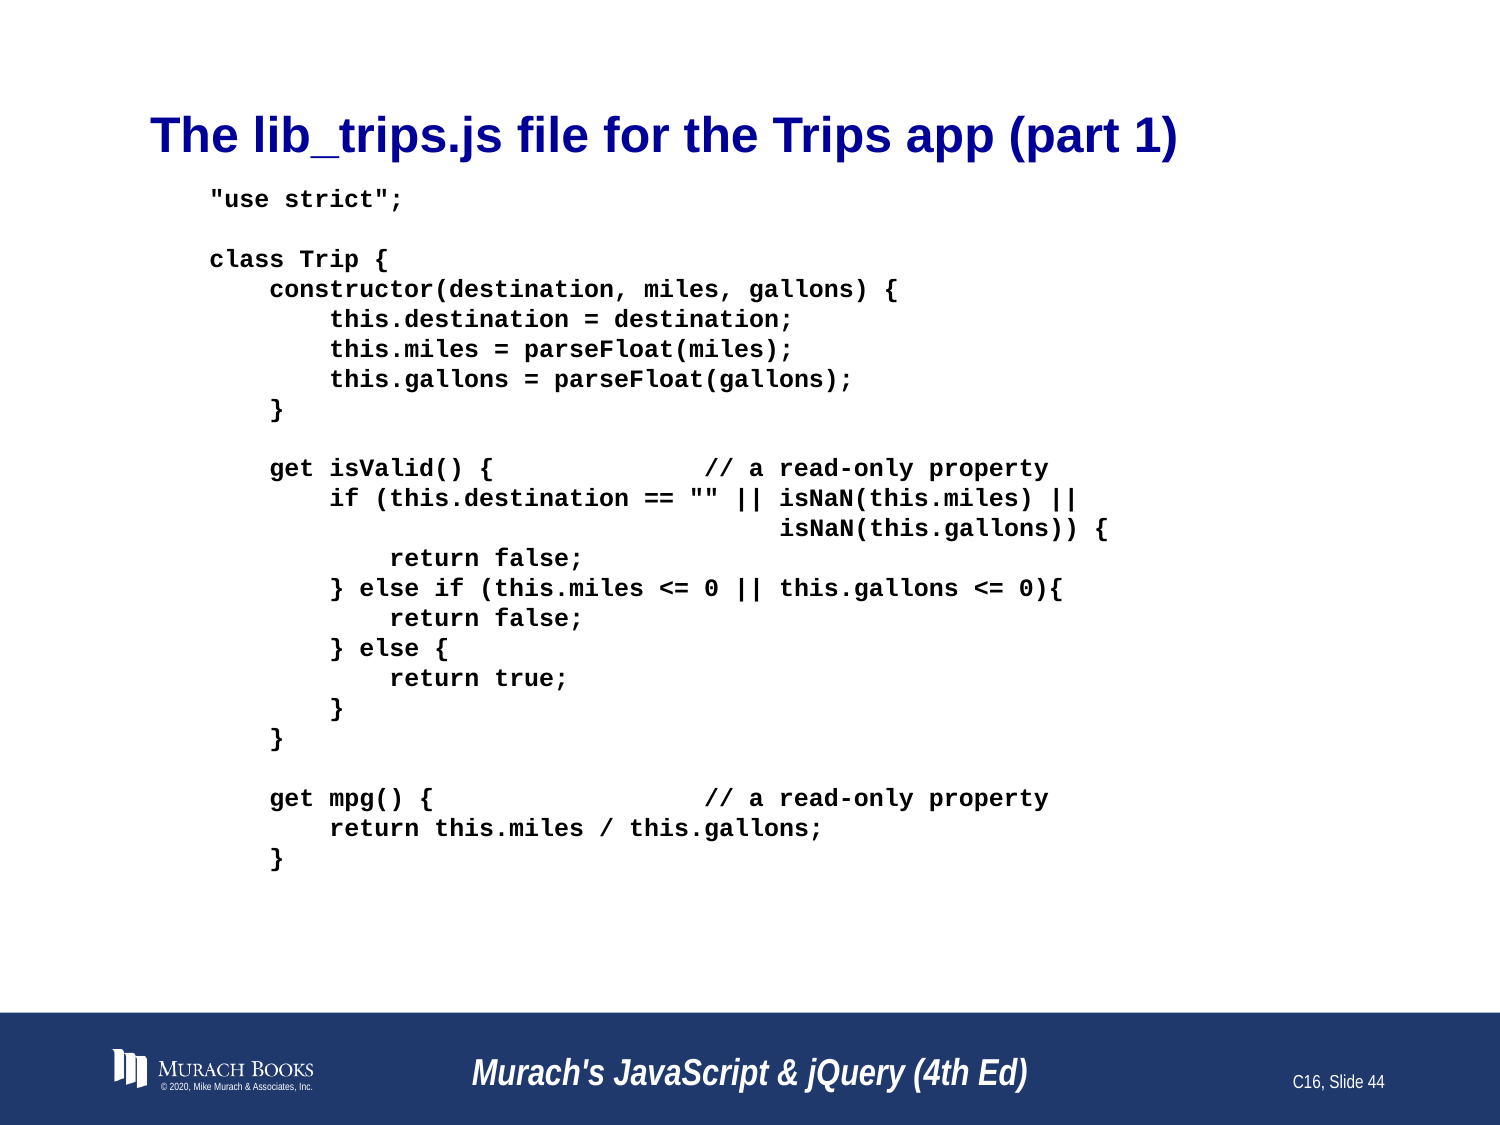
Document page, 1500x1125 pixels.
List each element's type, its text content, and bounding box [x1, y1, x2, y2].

footer © 2020, Mike Murach & Associates, Inc. [12, 1025, 463, 1100]
slide_number C16, Slide 44 [1087, 1025, 1400, 1100]
slide_number Murach's JavaScript & jQuery (4th Ed) [463, 1025, 1050, 1100]
list "use strict"; class Trip { constructor(destination, miles, gallons) { this.destination = destination; this.miles = parseFloat(miles); this.gallons = parseFloat(gallons); } get isValid() { // a read-only property if (this.destination == "" || isNaN(this.miles) || isNaN(this.gallons)) { return false; } else if (this.miles <= 0 || this.gallons <= 0){ return false; } else { return true; } } get mpg() { // a read-only property return this.miles / this.gallons; } [137, 174, 1350, 975]
title The lib_trips.js file for the Trips app (part 1) [150, 102, 1350, 164]
